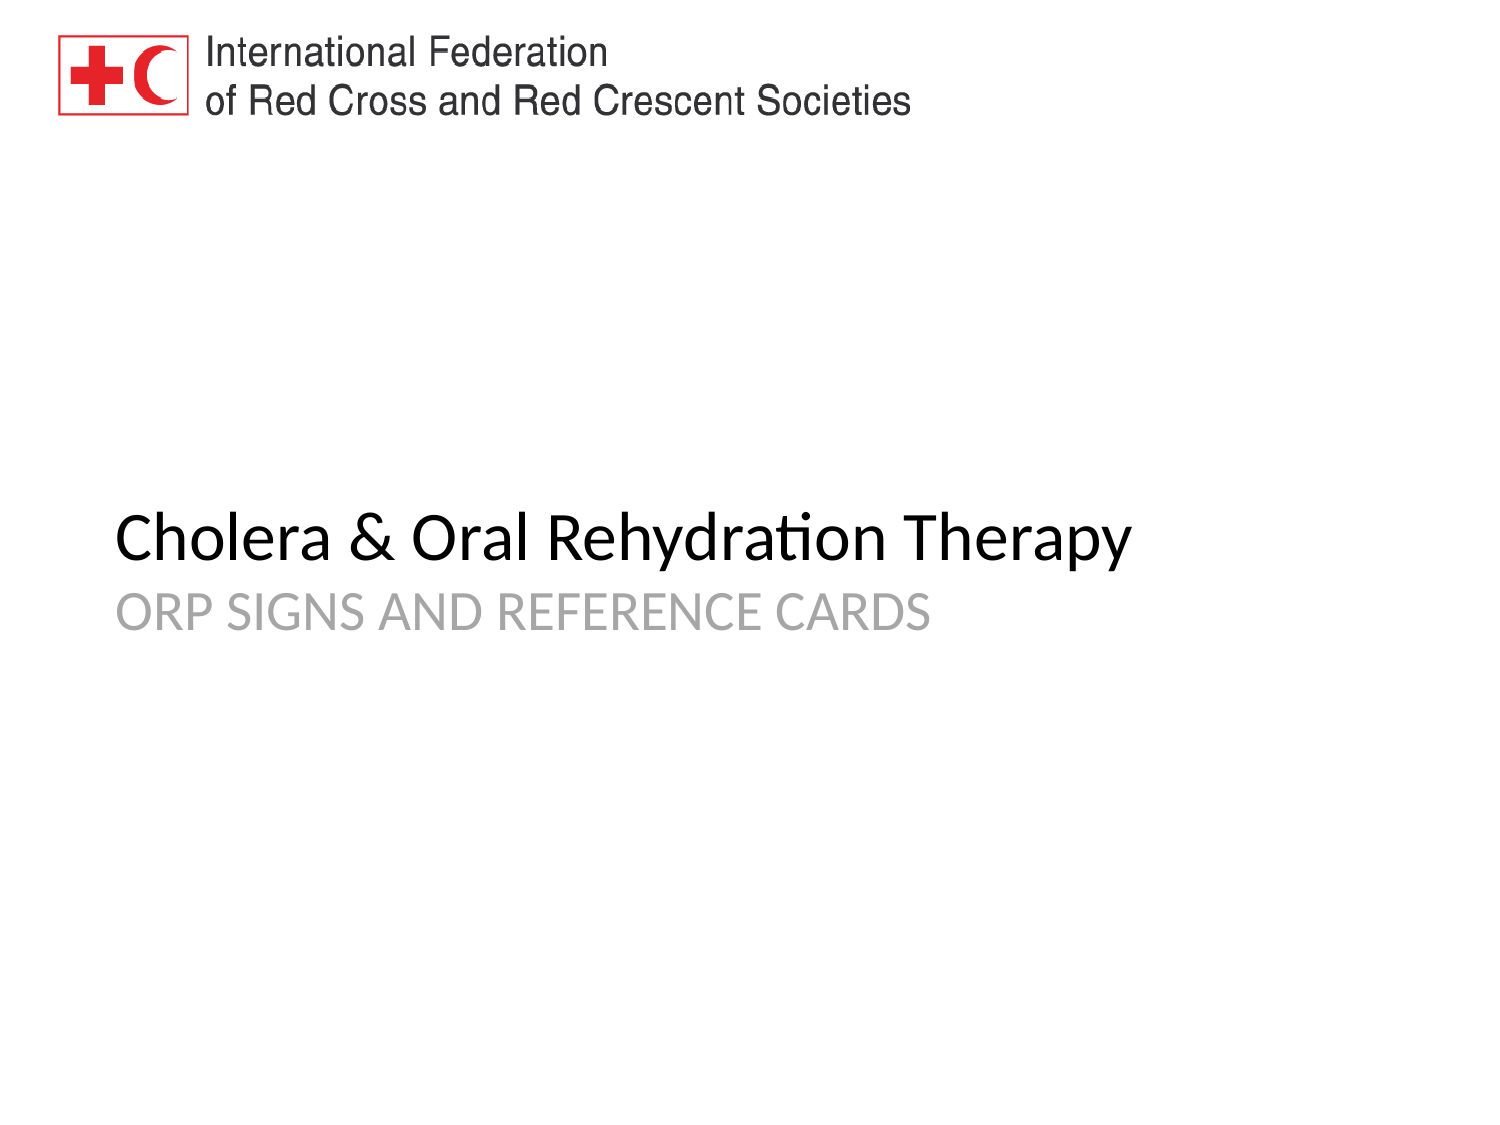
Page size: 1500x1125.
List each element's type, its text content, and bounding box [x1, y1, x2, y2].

title Cholera & Oral Rehydration Therapy ORP SIGNS AND REFERENCE CARDS [100, 479, 1447, 721]
picture [52, 30, 919, 121]
